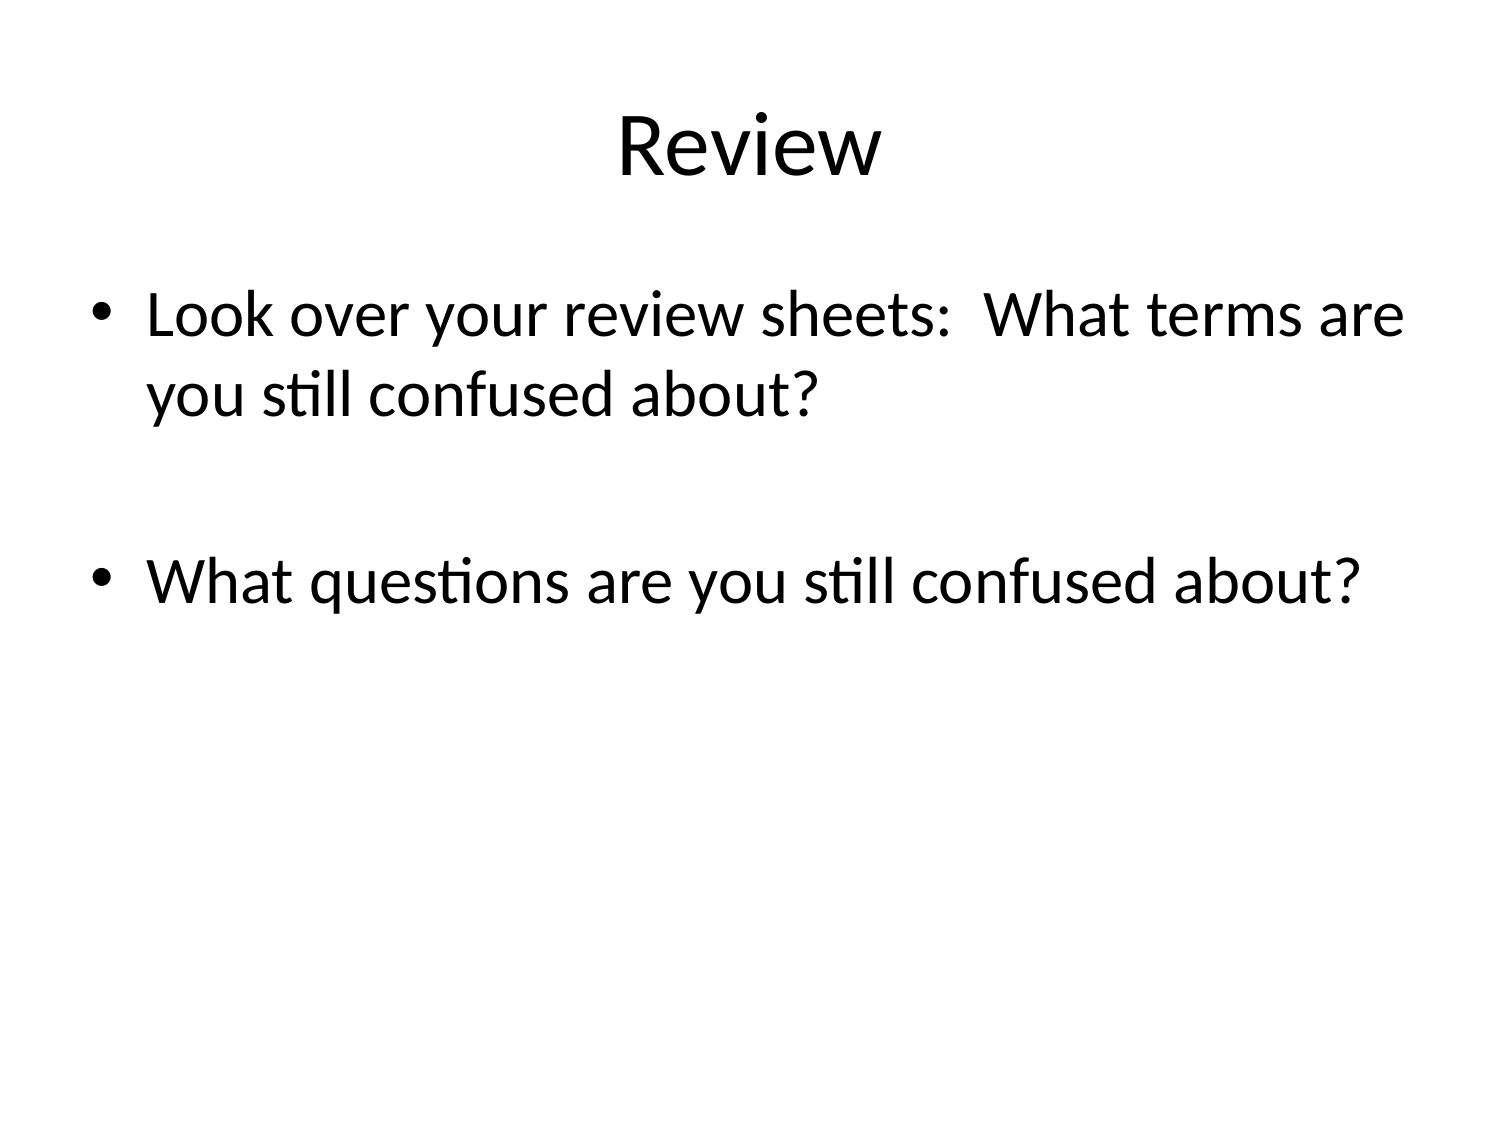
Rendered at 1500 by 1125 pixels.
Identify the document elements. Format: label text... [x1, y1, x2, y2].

title Review [75, 45, 1425, 233]
list Look over your review sheets: What terms are you still confused about? What questions are you still confused about? [75, 262, 1425, 1005]
